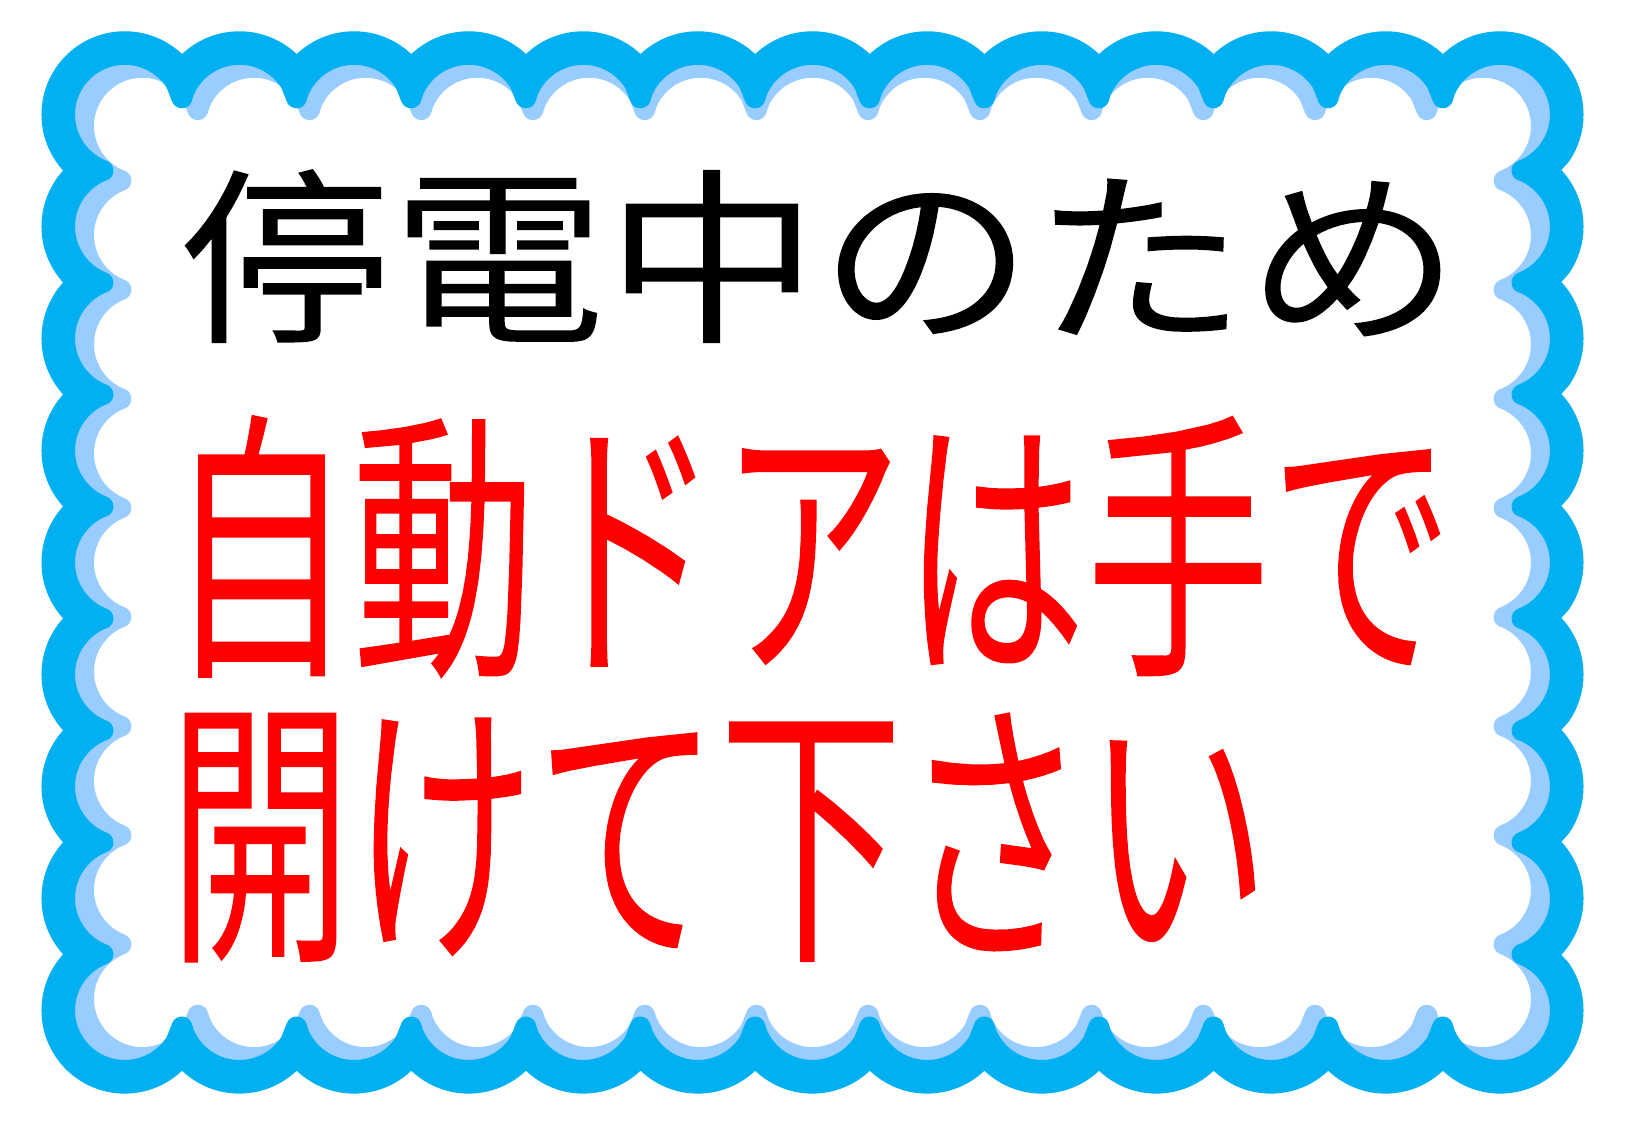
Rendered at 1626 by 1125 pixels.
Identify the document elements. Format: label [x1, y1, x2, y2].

text_box [1458, 57, 1556, 1068]
text_box [69, 57, 167, 1068]
text_box [414, 57, 519, 112]
text_box [187, 1013, 284, 1068]
text_box [1224, 1013, 1324, 1068]
text_box [300, 57, 402, 112]
text_box [987, 1013, 1098, 1068]
text_box [638, 1013, 987, 1068]
text_box [1341, 1013, 1438, 1068]
text_box [414, 1013, 519, 1068]
text_box [187, 57, 284, 112]
text_box [1223, 57, 1324, 112]
text_box [1341, 57, 1438, 112]
text_box [526, 57, 636, 112]
text_box [987, 57, 1098, 112]
text_box [1105, 1013, 1211, 1068]
text_box [1105, 57, 1211, 112]
text_box [49, 39, 1576, 1086]
text_box [300, 1013, 401, 1068]
text_box [638, 57, 987, 112]
text_box [527, 1013, 636, 1068]
